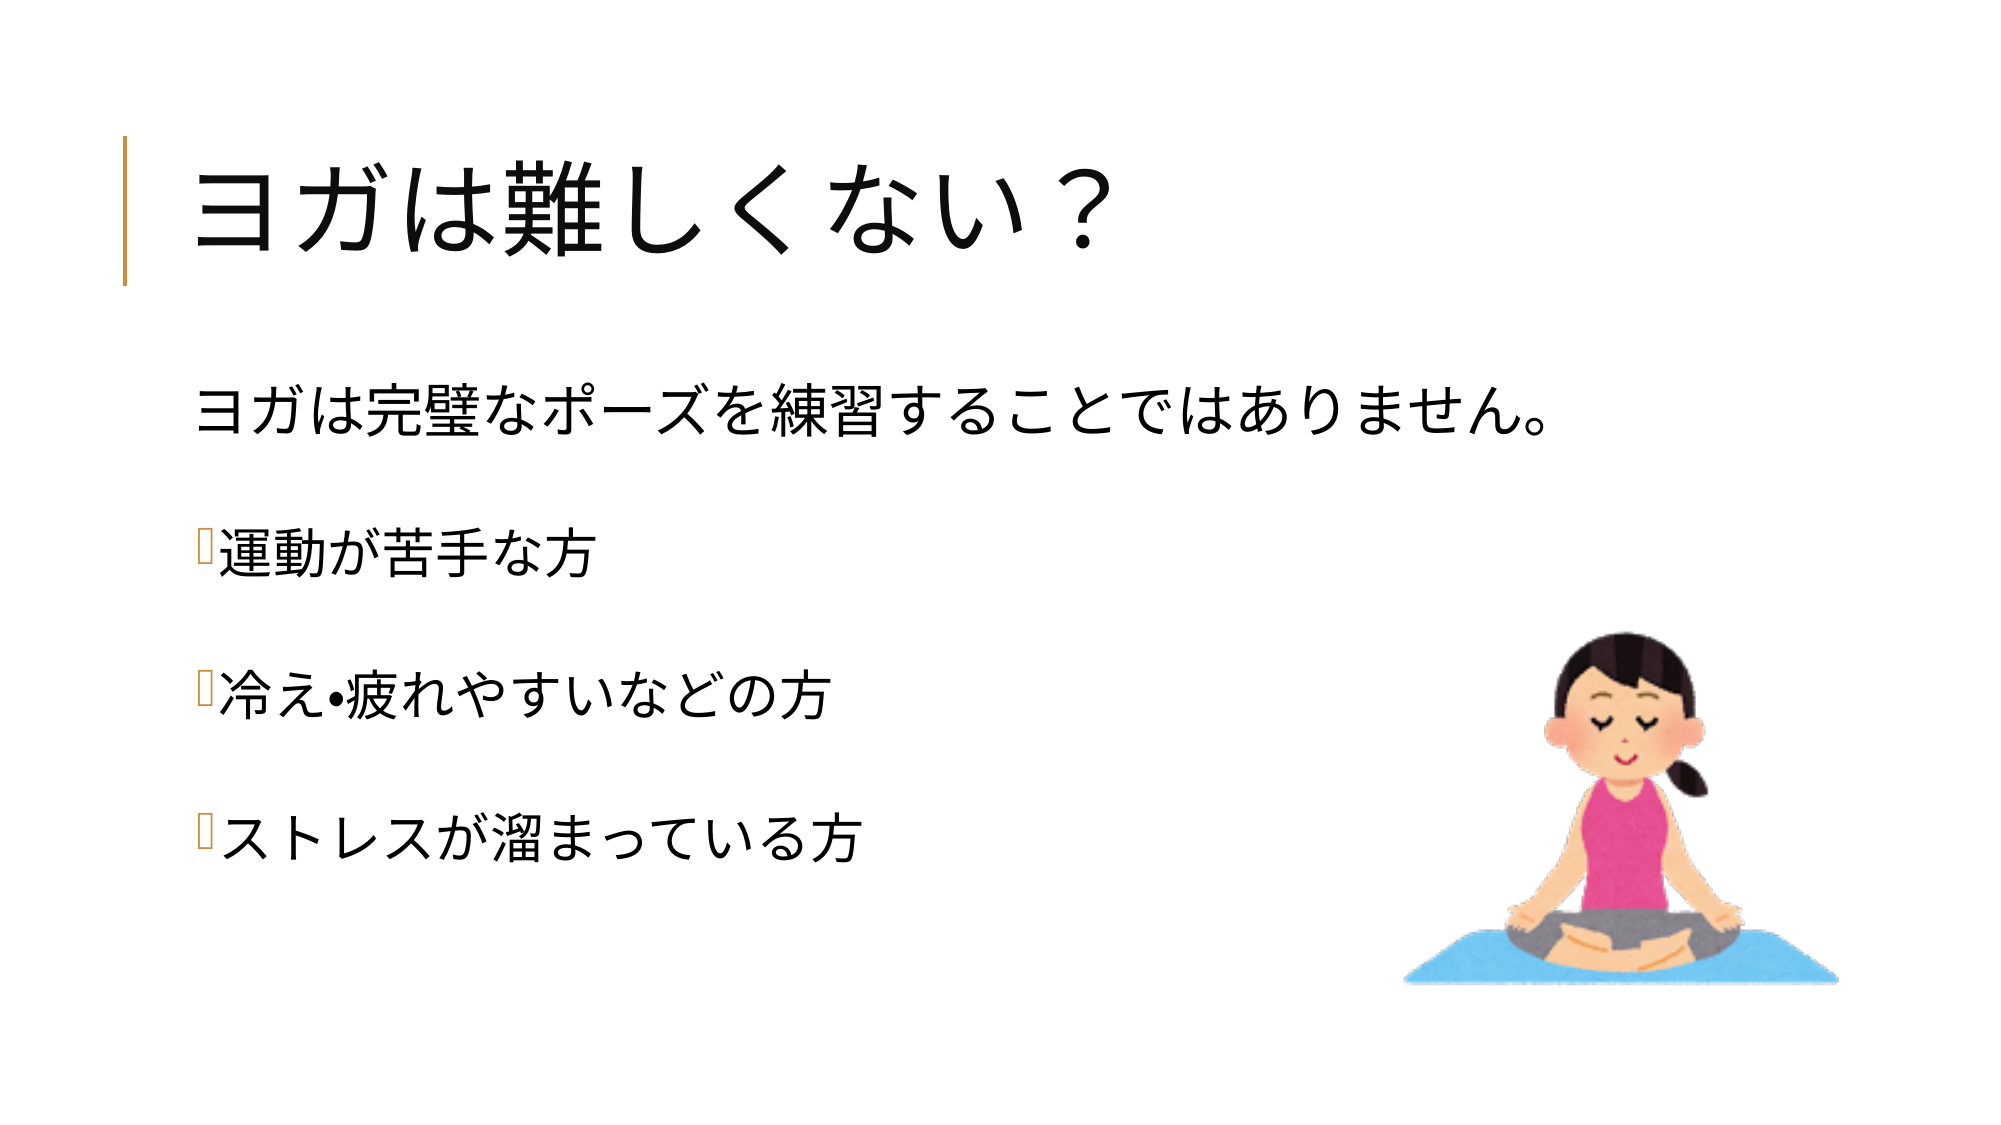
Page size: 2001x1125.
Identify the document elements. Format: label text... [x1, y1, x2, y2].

title ヨガは難しくない？ [168, 96, 1763, 342]
picture [1400, 598, 1844, 1042]
list ヨガは完璧なポーズを練習することではありません。 運動が苦手な方 冷え・疲れやすいなどの方 ストレスが溜まっている方 [168, 375, 1763, 1035]
